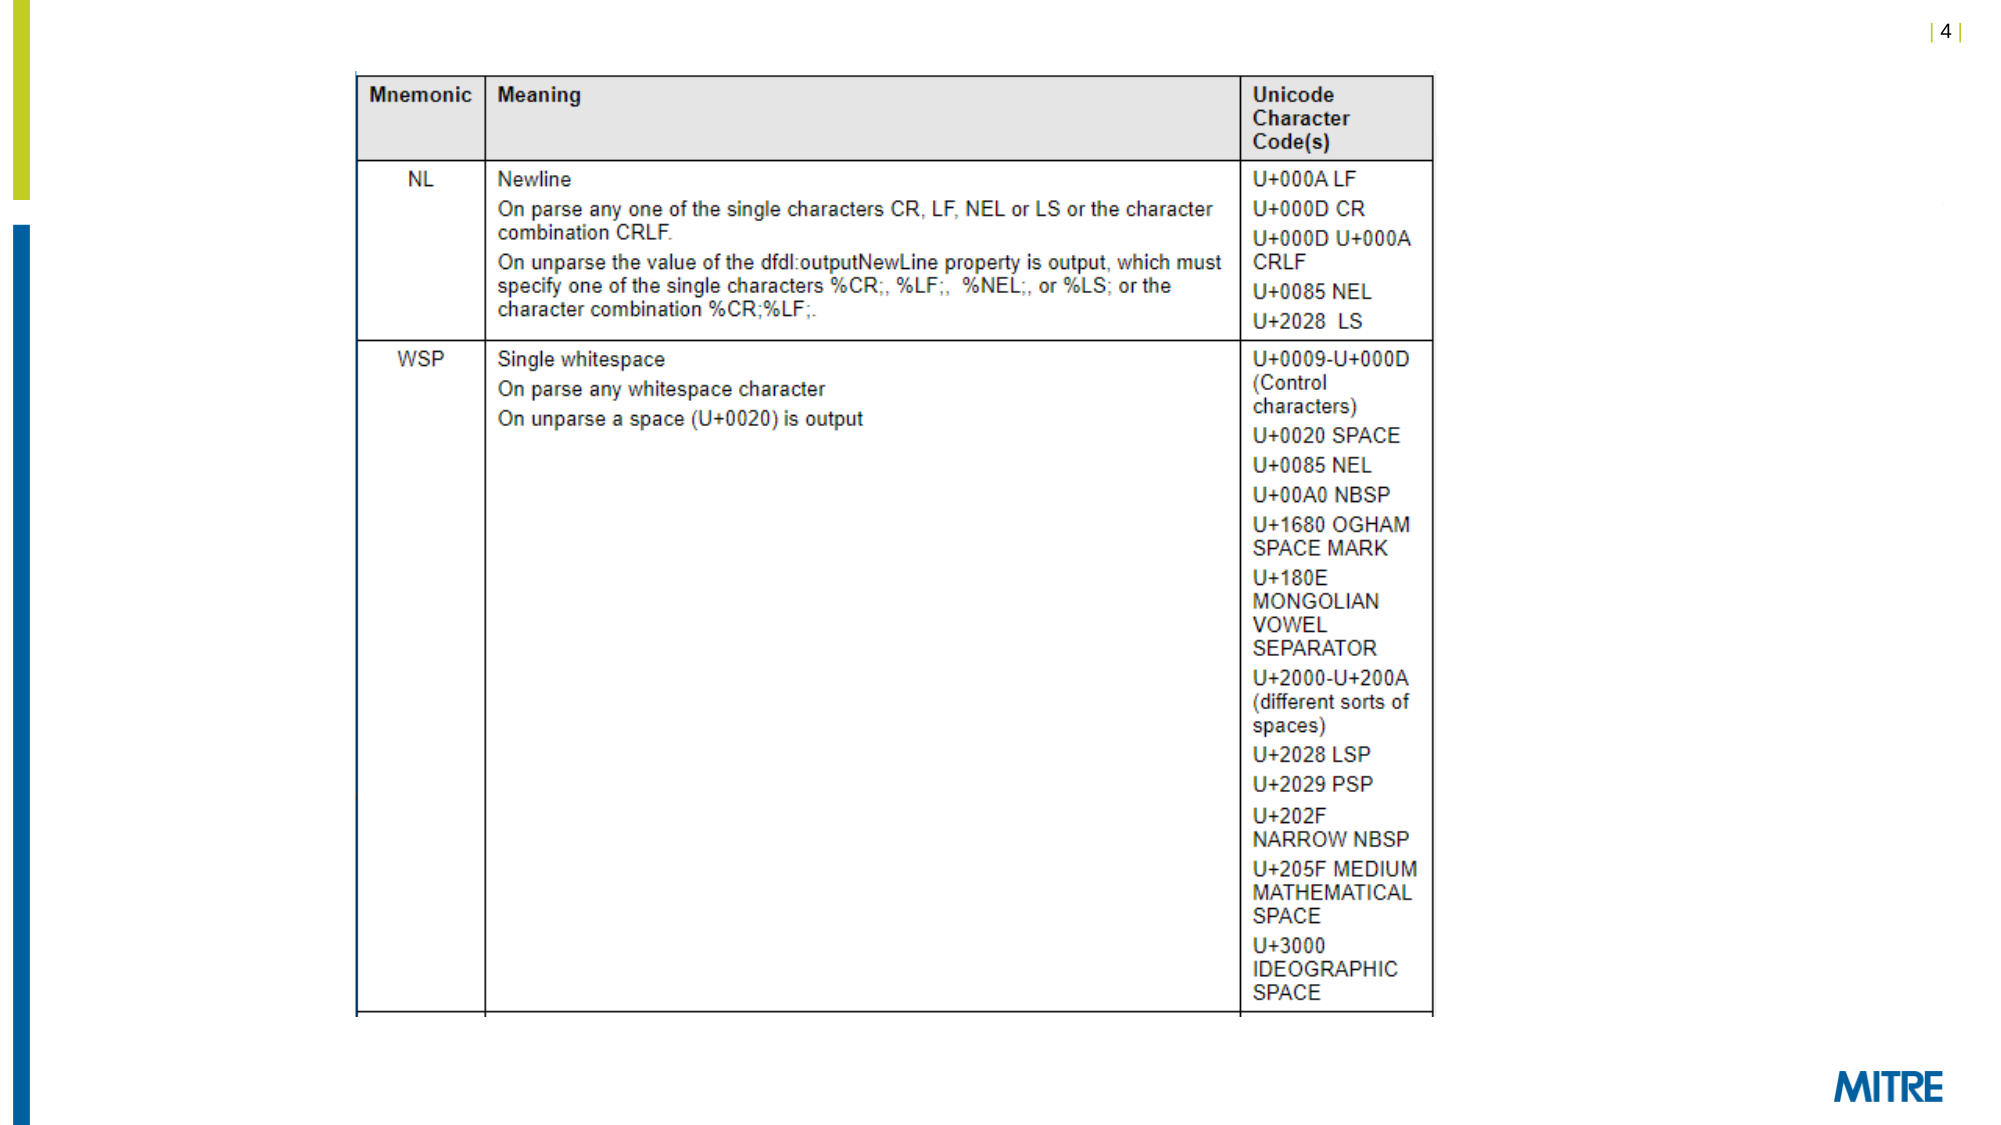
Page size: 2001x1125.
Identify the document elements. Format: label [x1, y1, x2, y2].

picture [1834, 1068, 1945, 1109]
text_box [355, 71, 1437, 1017]
